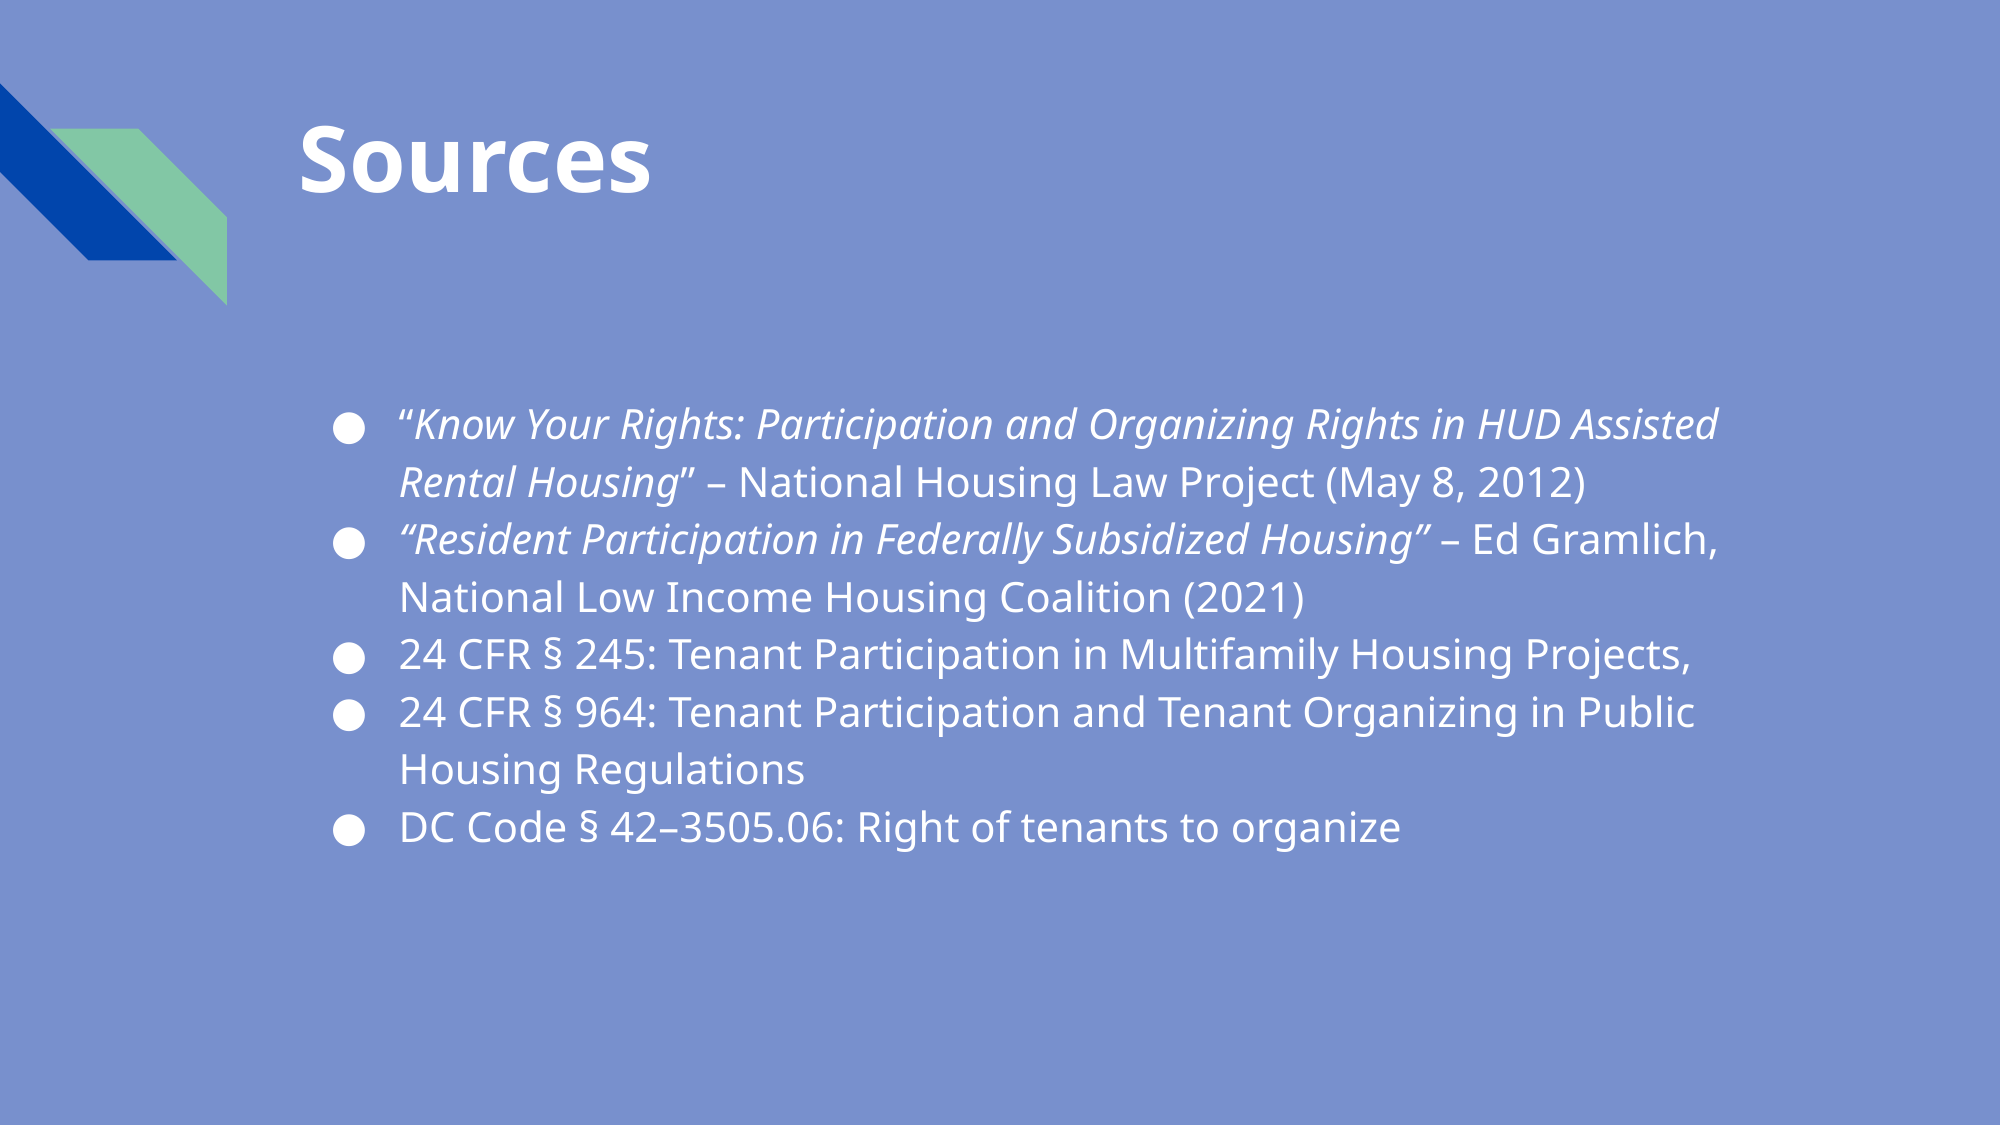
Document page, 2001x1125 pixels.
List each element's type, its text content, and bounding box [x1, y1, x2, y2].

list “Know Your Rights: Participation and Organizing Rights in HUD Assisted Rental Housing” – National Housing Law Project (May 8, 2012) “Resident Participation in Federally Subsidized Housing” – Ed Gramlich, National Low Income Housing Coalition (2021) 24 CFR § 245: Tenant Participation in Multifamily Housing Projects, 24 CFR § 964: Tenant Participation and Tenant Organizing in Public Housing Regulations DC Code § 42–3505.06: Right of tenants to organize [283, 342, 1824, 980]
title Sources [283, 86, 1824, 287]
